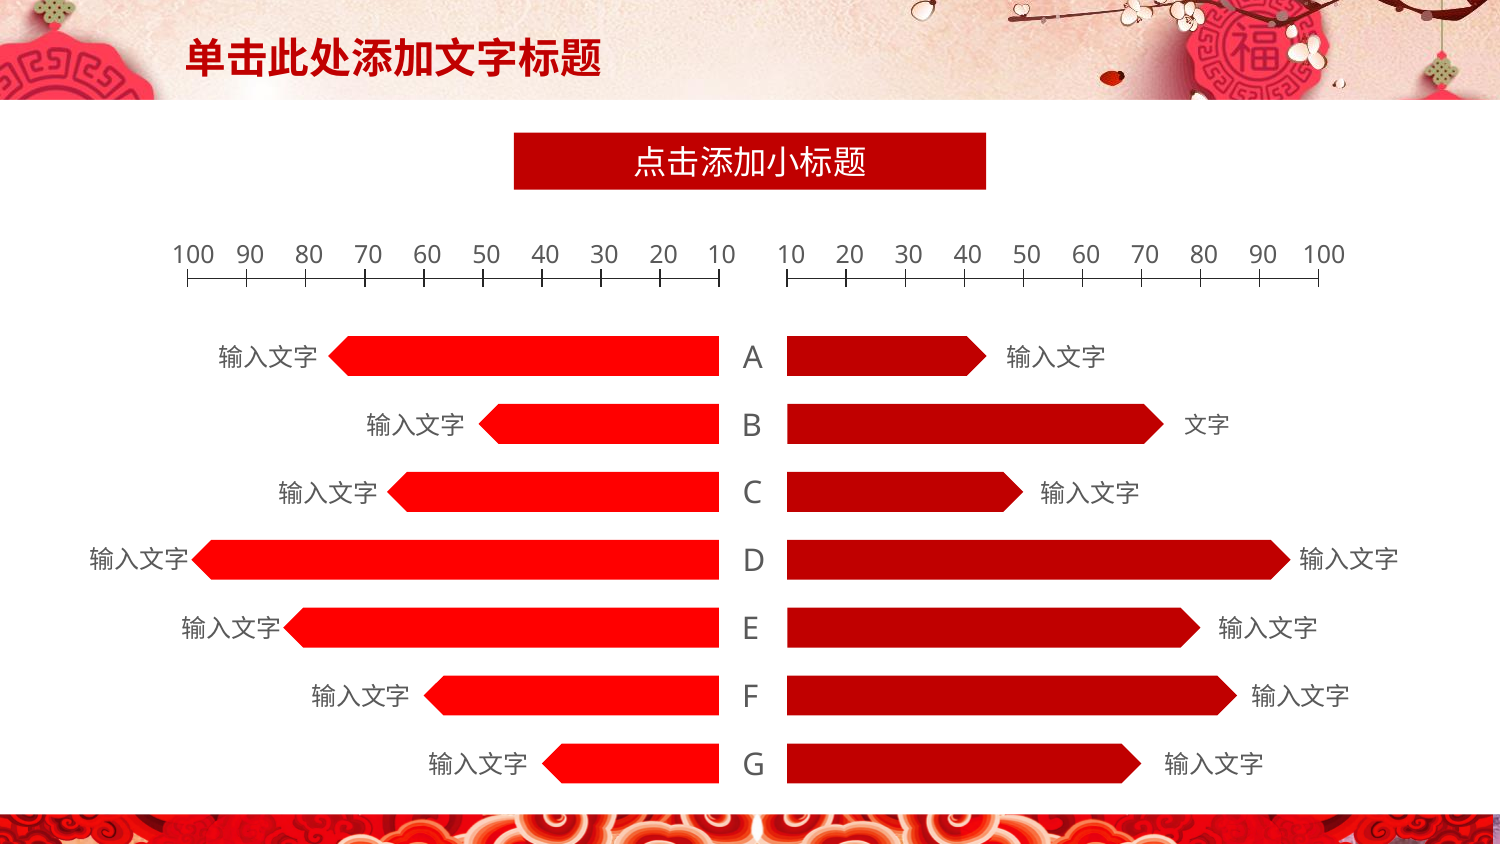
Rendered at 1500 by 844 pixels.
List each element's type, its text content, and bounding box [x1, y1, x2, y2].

text_box 70 [1119, 232, 1171, 267]
text_box [785, 333, 989, 379]
text_box B [730, 399, 774, 448]
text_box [786, 269, 1319, 288]
text_box 40 [520, 232, 572, 267]
text_box [540, 741, 722, 786]
text_box [785, 469, 1026, 514]
text_box 60 [1060, 232, 1112, 267]
text_box G [730, 738, 777, 788]
text_box [785, 605, 1203, 650]
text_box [187, 269, 720, 288]
text_box 20 [638, 232, 690, 267]
text_box 输入文字 [416, 743, 540, 785]
text_box D [731, 535, 777, 584]
text_box 100 [1291, 232, 1357, 274]
text_box 80 [283, 232, 336, 267]
text_box 30 [883, 232, 935, 267]
text_box 点击添加小标题 [512, 130, 988, 192]
text_box 90 [1237, 232, 1289, 267]
text_box 输入文字 [1207, 607, 1330, 649]
text_box [294, 605, 721, 650]
text_box 输入文字 [1239, 675, 1363, 717]
text_box 50 [460, 232, 513, 267]
text_box 80 [1178, 232, 1230, 267]
text_box A [731, 331, 775, 380]
text_box [785, 673, 1239, 718]
text_box 输入文字 [1153, 743, 1277, 785]
text_box 输入文字 [299, 675, 423, 717]
text_box 20 [824, 232, 876, 267]
text_box [785, 537, 1288, 582]
text_box 输入文字 [1288, 538, 1411, 580]
text_box 输入文字 [266, 471, 390, 513]
picture [0, 0, 1500, 99]
text_box [423, 673, 721, 718]
text_box 输入文字 [354, 403, 478, 445]
text_box 90 [226, 232, 277, 267]
text_box 输入文字 [170, 607, 294, 649]
text_box 40 [942, 232, 994, 267]
text_box E [730, 602, 771, 652]
text_box 输入文字 [78, 538, 201, 580]
text_box [478, 401, 721, 446]
text_box 输入文字 [1029, 471, 1152, 513]
text_box C [731, 467, 774, 516]
text_box 100 [160, 232, 226, 274]
text_box [201, 537, 721, 582]
text_box 输入文字 [994, 335, 1118, 377]
text_box 10 [765, 232, 817, 274]
text_box 文字 [1173, 405, 1242, 444]
text_box [785, 741, 1144, 786]
text_box 50 [1001, 232, 1053, 267]
text_box 60 [401, 232, 454, 267]
text_box 30 [579, 232, 631, 267]
text_box 输入文字 [207, 335, 331, 377]
text_box [331, 333, 721, 379]
text_box 70 [342, 232, 395, 267]
text_box [390, 469, 721, 514]
picture [0, 815, 1500, 844]
text_box [785, 401, 1166, 446]
text_box F [730, 670, 770, 720]
text_box 10 [696, 232, 748, 274]
